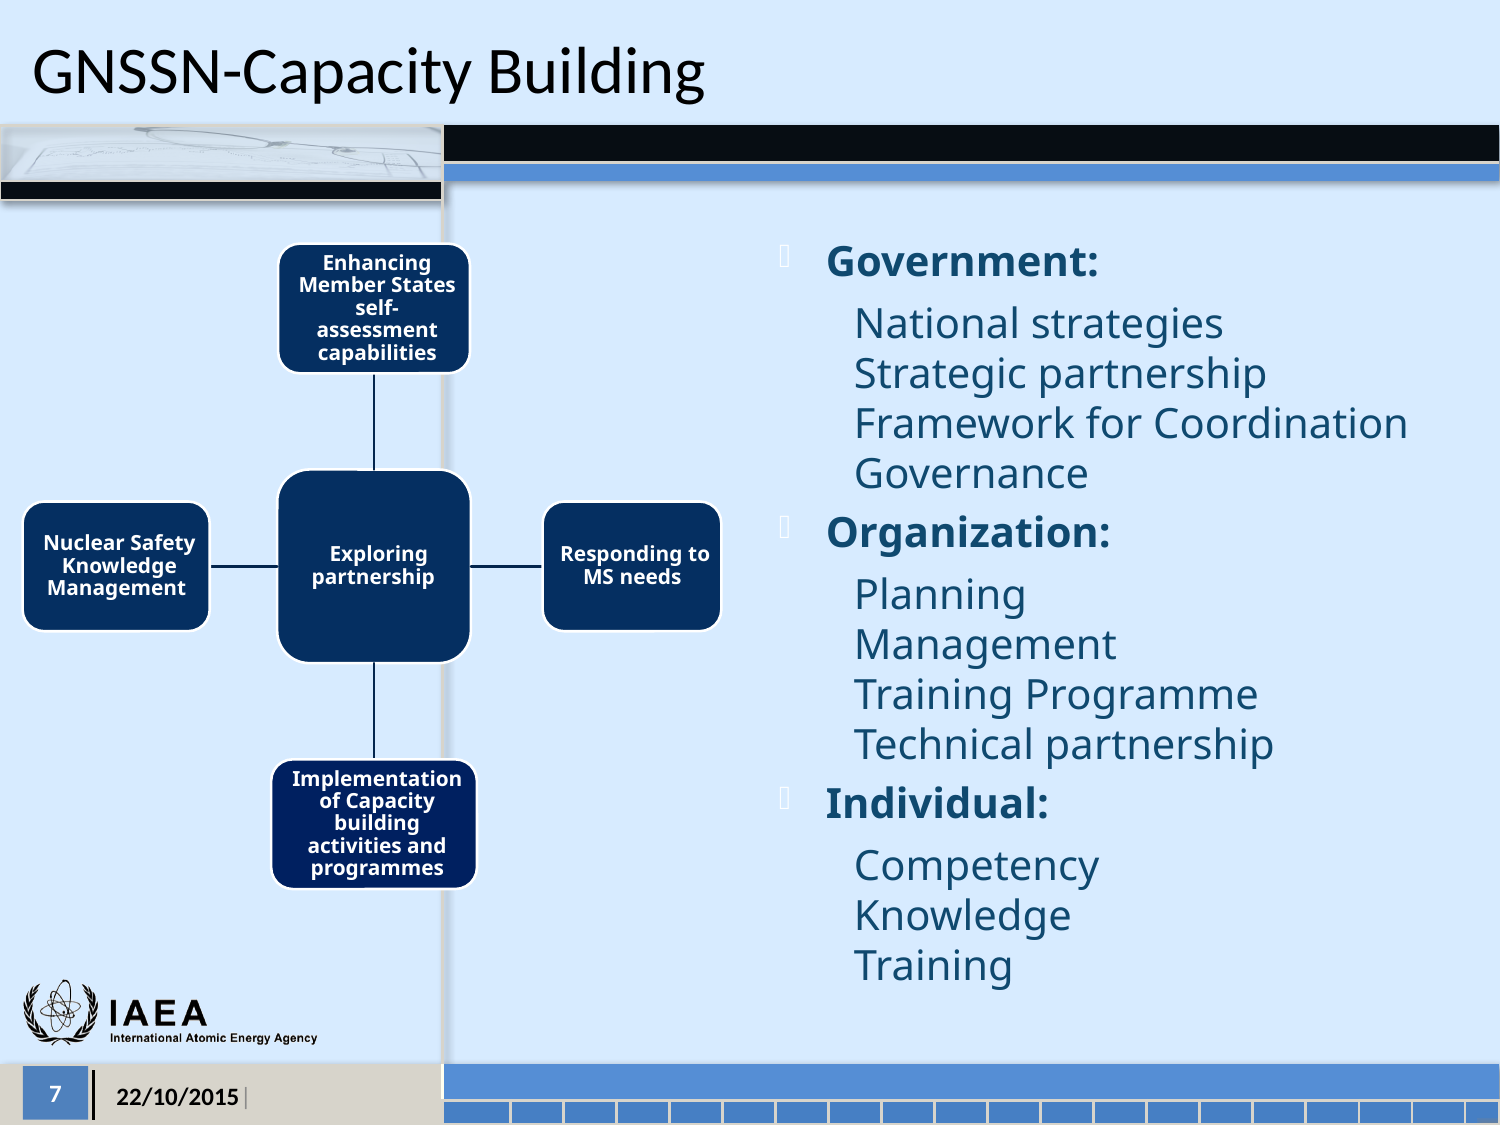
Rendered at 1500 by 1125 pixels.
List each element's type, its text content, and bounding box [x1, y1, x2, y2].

text_box Government: National strategies Strategic partnership Framework for Coordination Governance Organization: Planning Management Training Programme Technical partnership Individual: Competency Knowledge Training [764, 227, 1500, 1047]
picture [17, 973, 323, 1051]
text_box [0, 243, 810, 890]
title GNSSN-Capacity Building [17, 7, 1425, 126]
